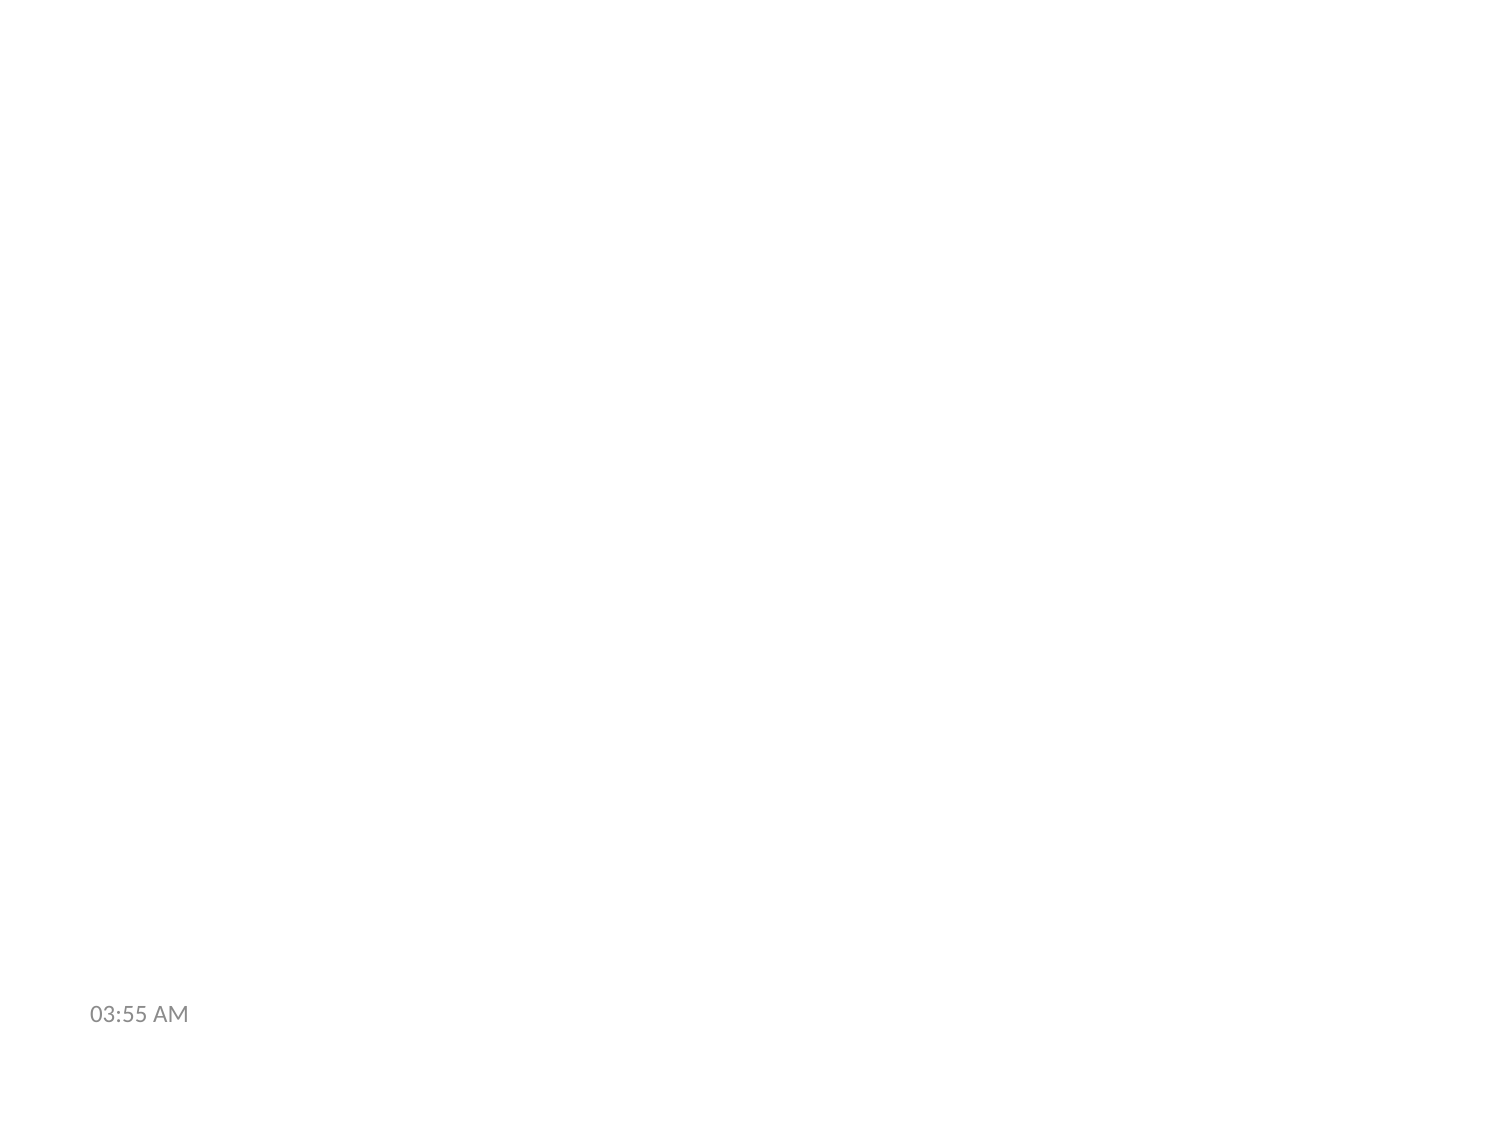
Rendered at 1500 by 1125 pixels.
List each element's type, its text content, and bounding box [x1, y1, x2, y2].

text_box 3:35 PM [75, 982, 425, 1043]
